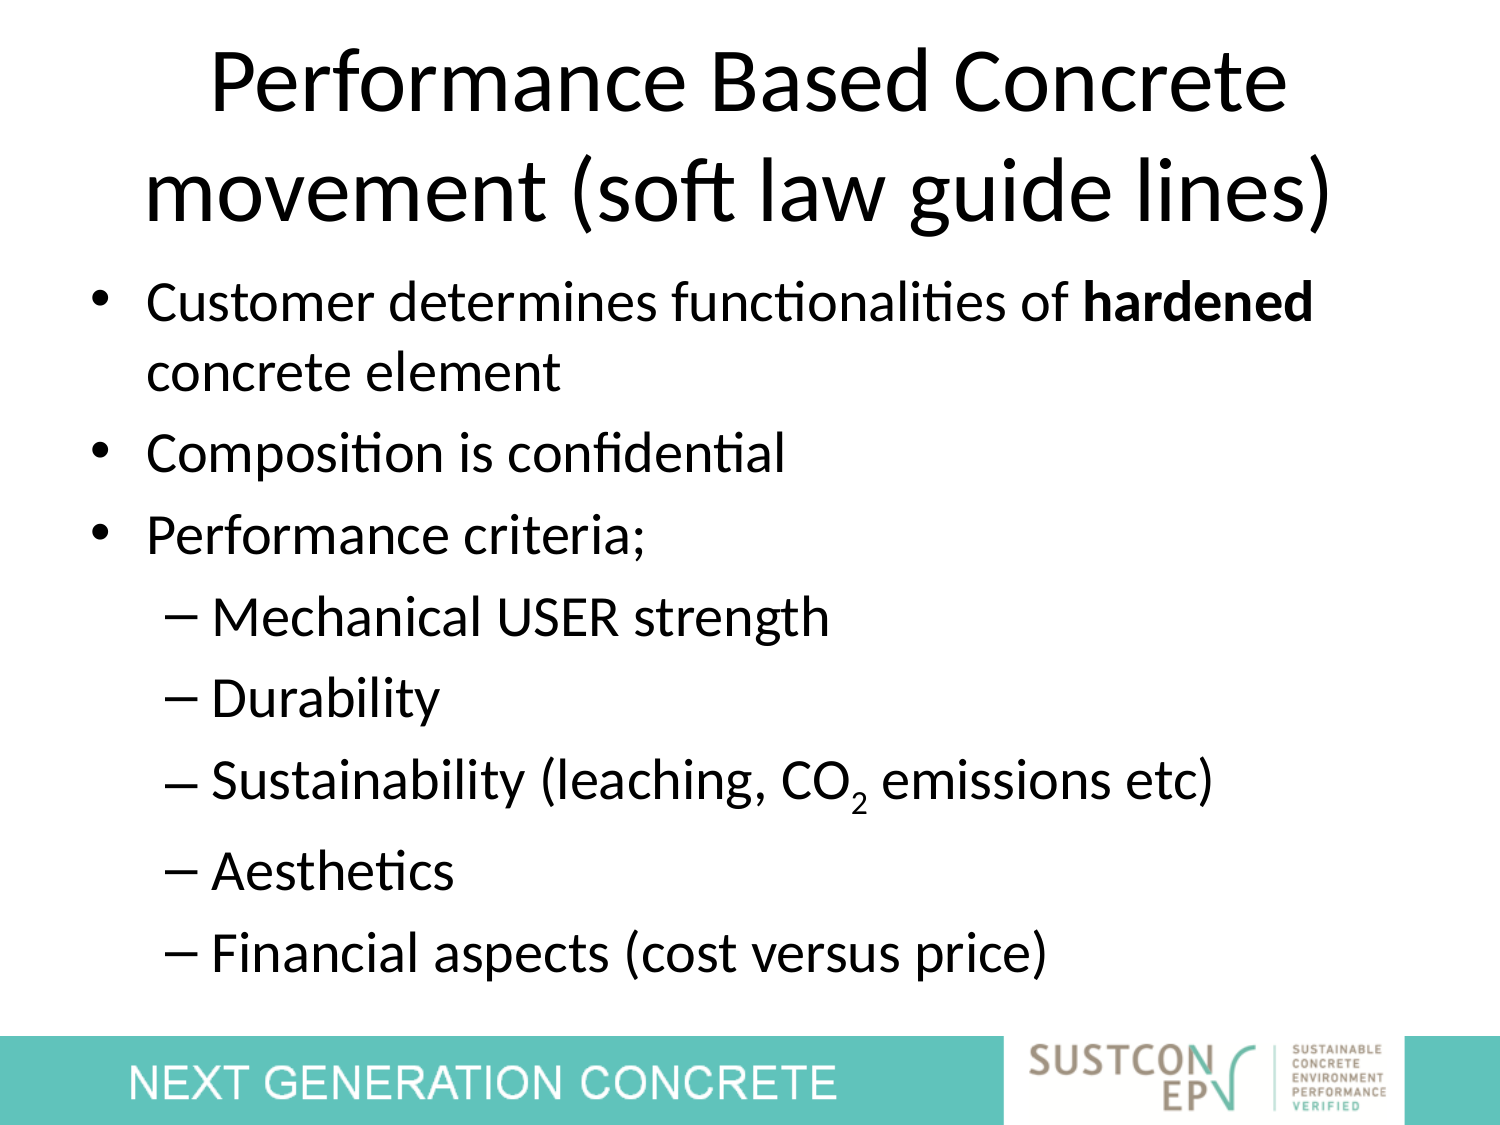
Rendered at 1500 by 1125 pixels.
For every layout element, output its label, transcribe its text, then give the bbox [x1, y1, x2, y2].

list Customer determines functionalities of hardened concrete element Composition is confidential Performance criteria; Mechanical USER strength Durability Sustainability (leaching, CO2 emissions etc) Aesthetics Financial aspects (cost versus price) [75, 255, 1425, 1012]
picture [0, 1036, 1500, 1125]
title Performance Based Concrete movement (soft law guide lines) [17, 30, 1483, 230]
